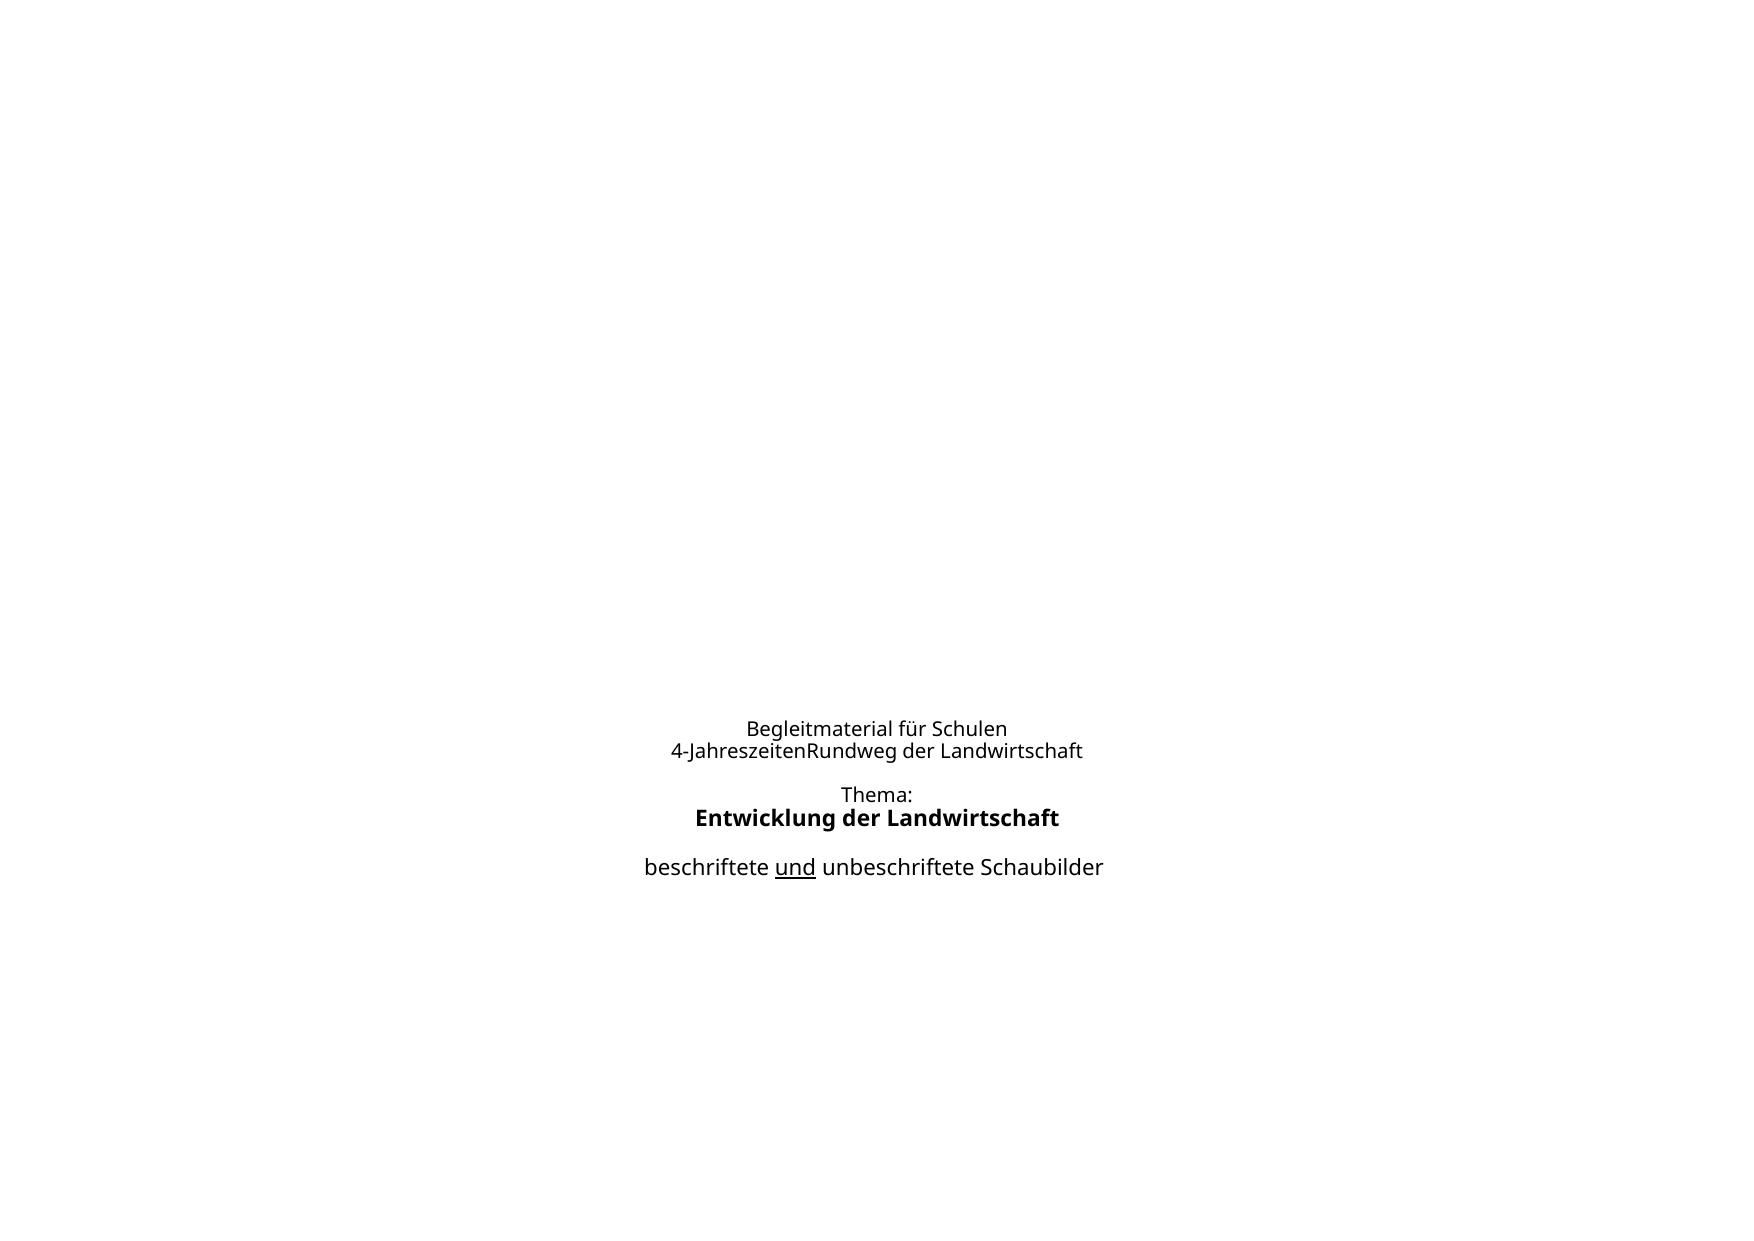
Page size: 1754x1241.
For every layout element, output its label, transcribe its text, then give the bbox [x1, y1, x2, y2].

title Begleitmaterial für Schulen 4-JahreszeitenRundweg der Landwirtschaft Thema: Entwicklung der Landwirtschaft beschriftete und unbeschriftete Schaubilder [219, 710, 1535, 902]
